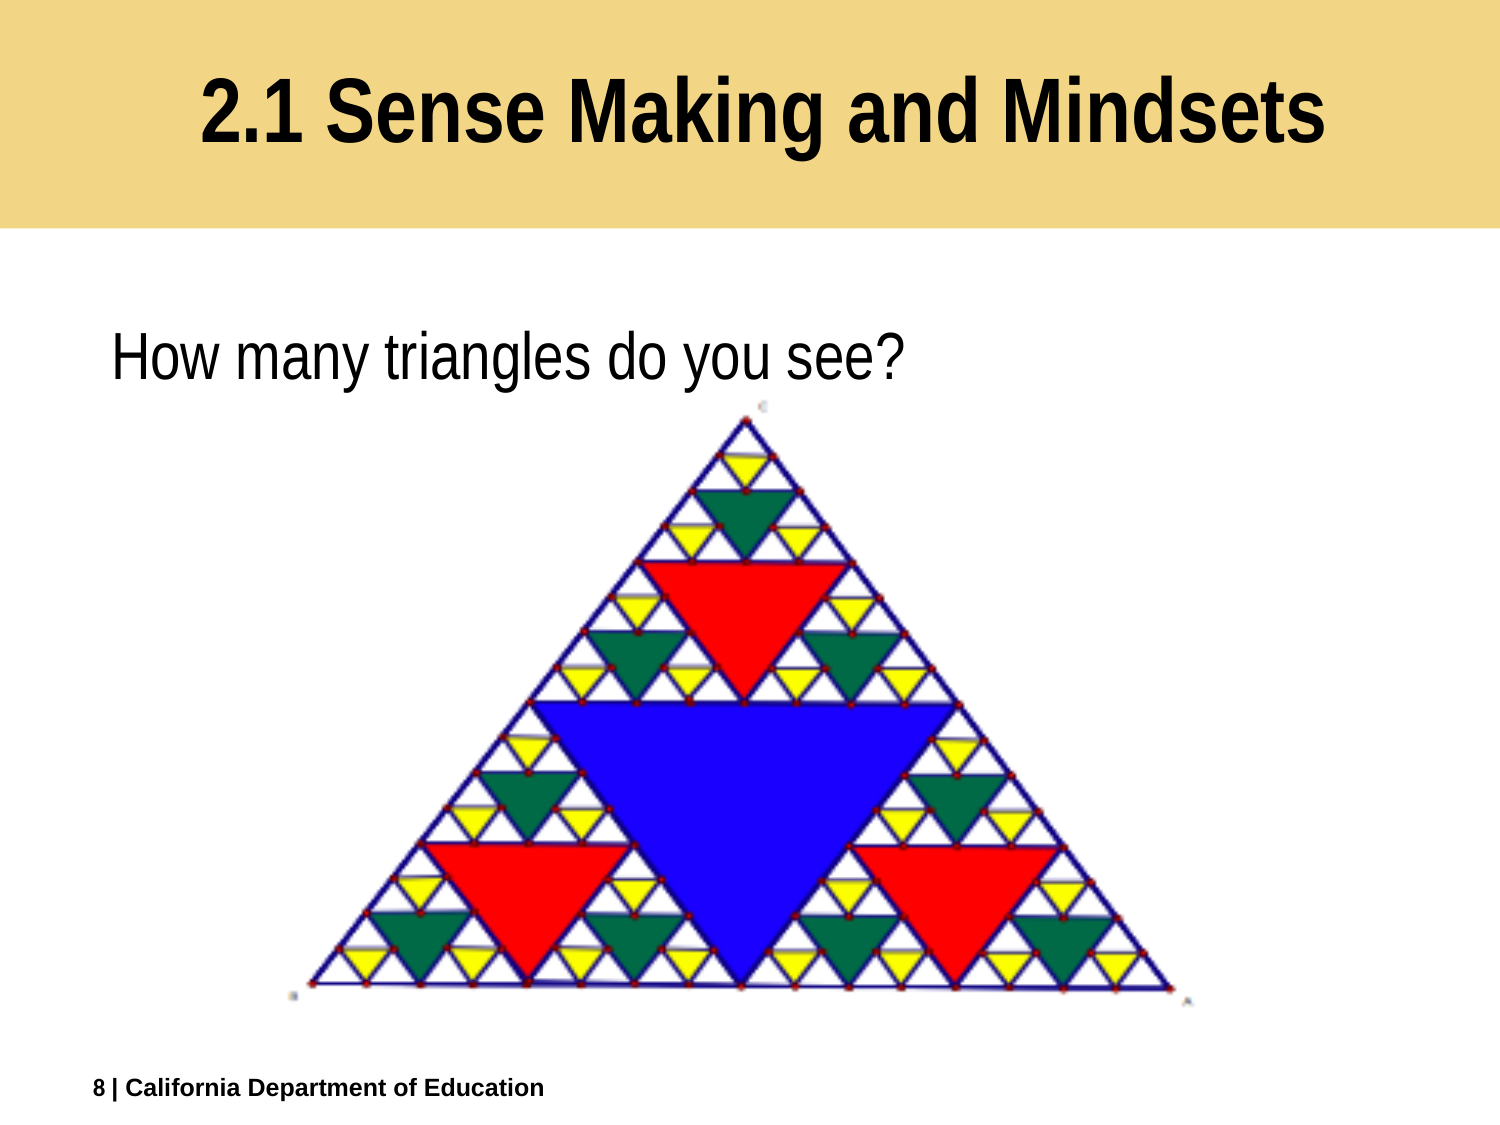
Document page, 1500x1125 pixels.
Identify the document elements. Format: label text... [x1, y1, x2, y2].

footer | California Department of Education [121, 1064, 699, 1124]
title 2.1 Sense Making and Mindsets [74, 11, 1455, 200]
slide_number 8 [55, 1064, 121, 1124]
text_box How many triangles do you see? [96, 305, 1343, 401]
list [231, 377, 1269, 1030]
